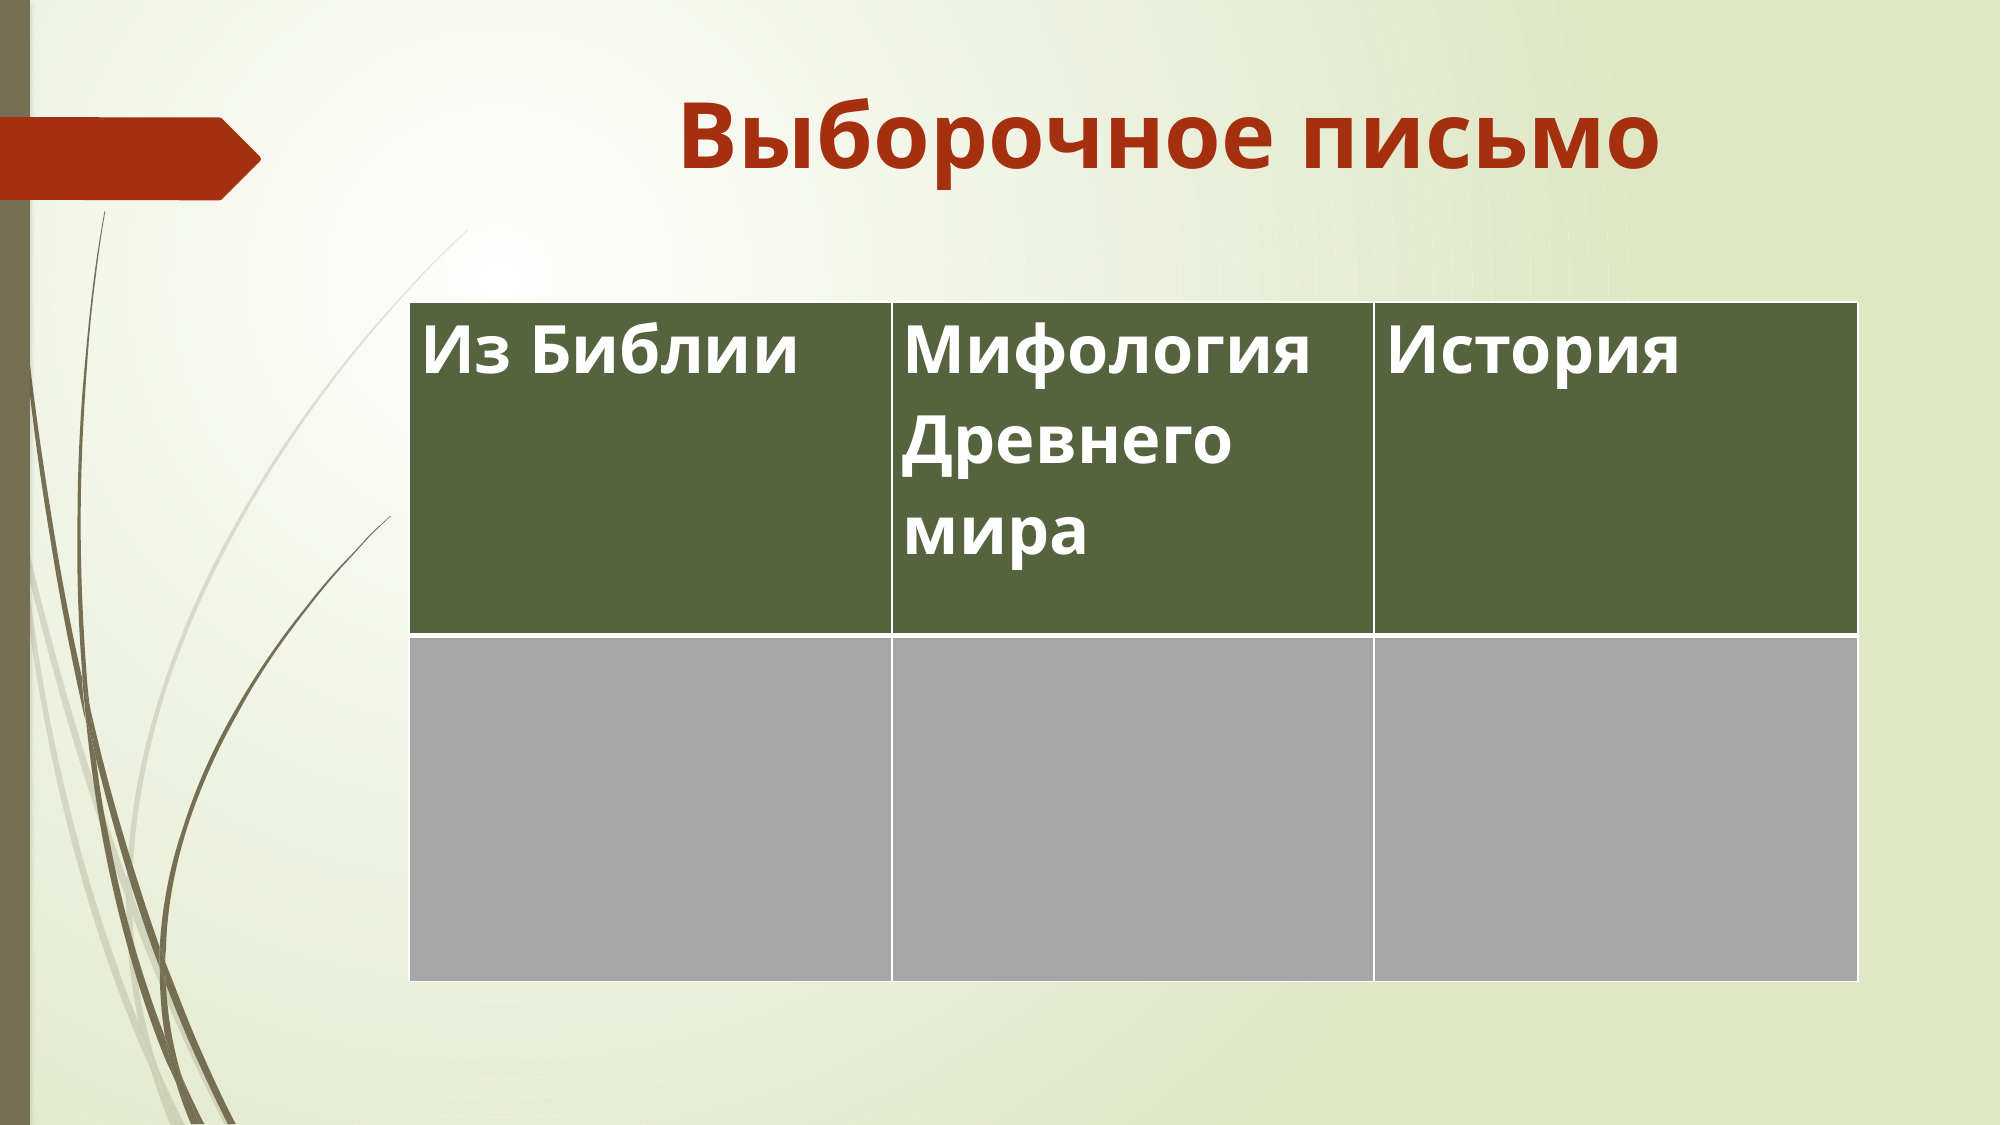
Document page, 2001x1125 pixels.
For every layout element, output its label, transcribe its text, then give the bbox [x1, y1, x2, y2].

table_cell [1375, 638, 1857, 981]
table_header Из Библии [410, 303, 891, 633]
table_header История [1375, 303, 1857, 633]
table_cell [410, 638, 891, 981]
table_header Мифология Древнего мира [893, 303, 1373, 633]
text_box Выборочное письмо [662, 69, 1679, 194]
table_cell [893, 638, 1373, 981]
